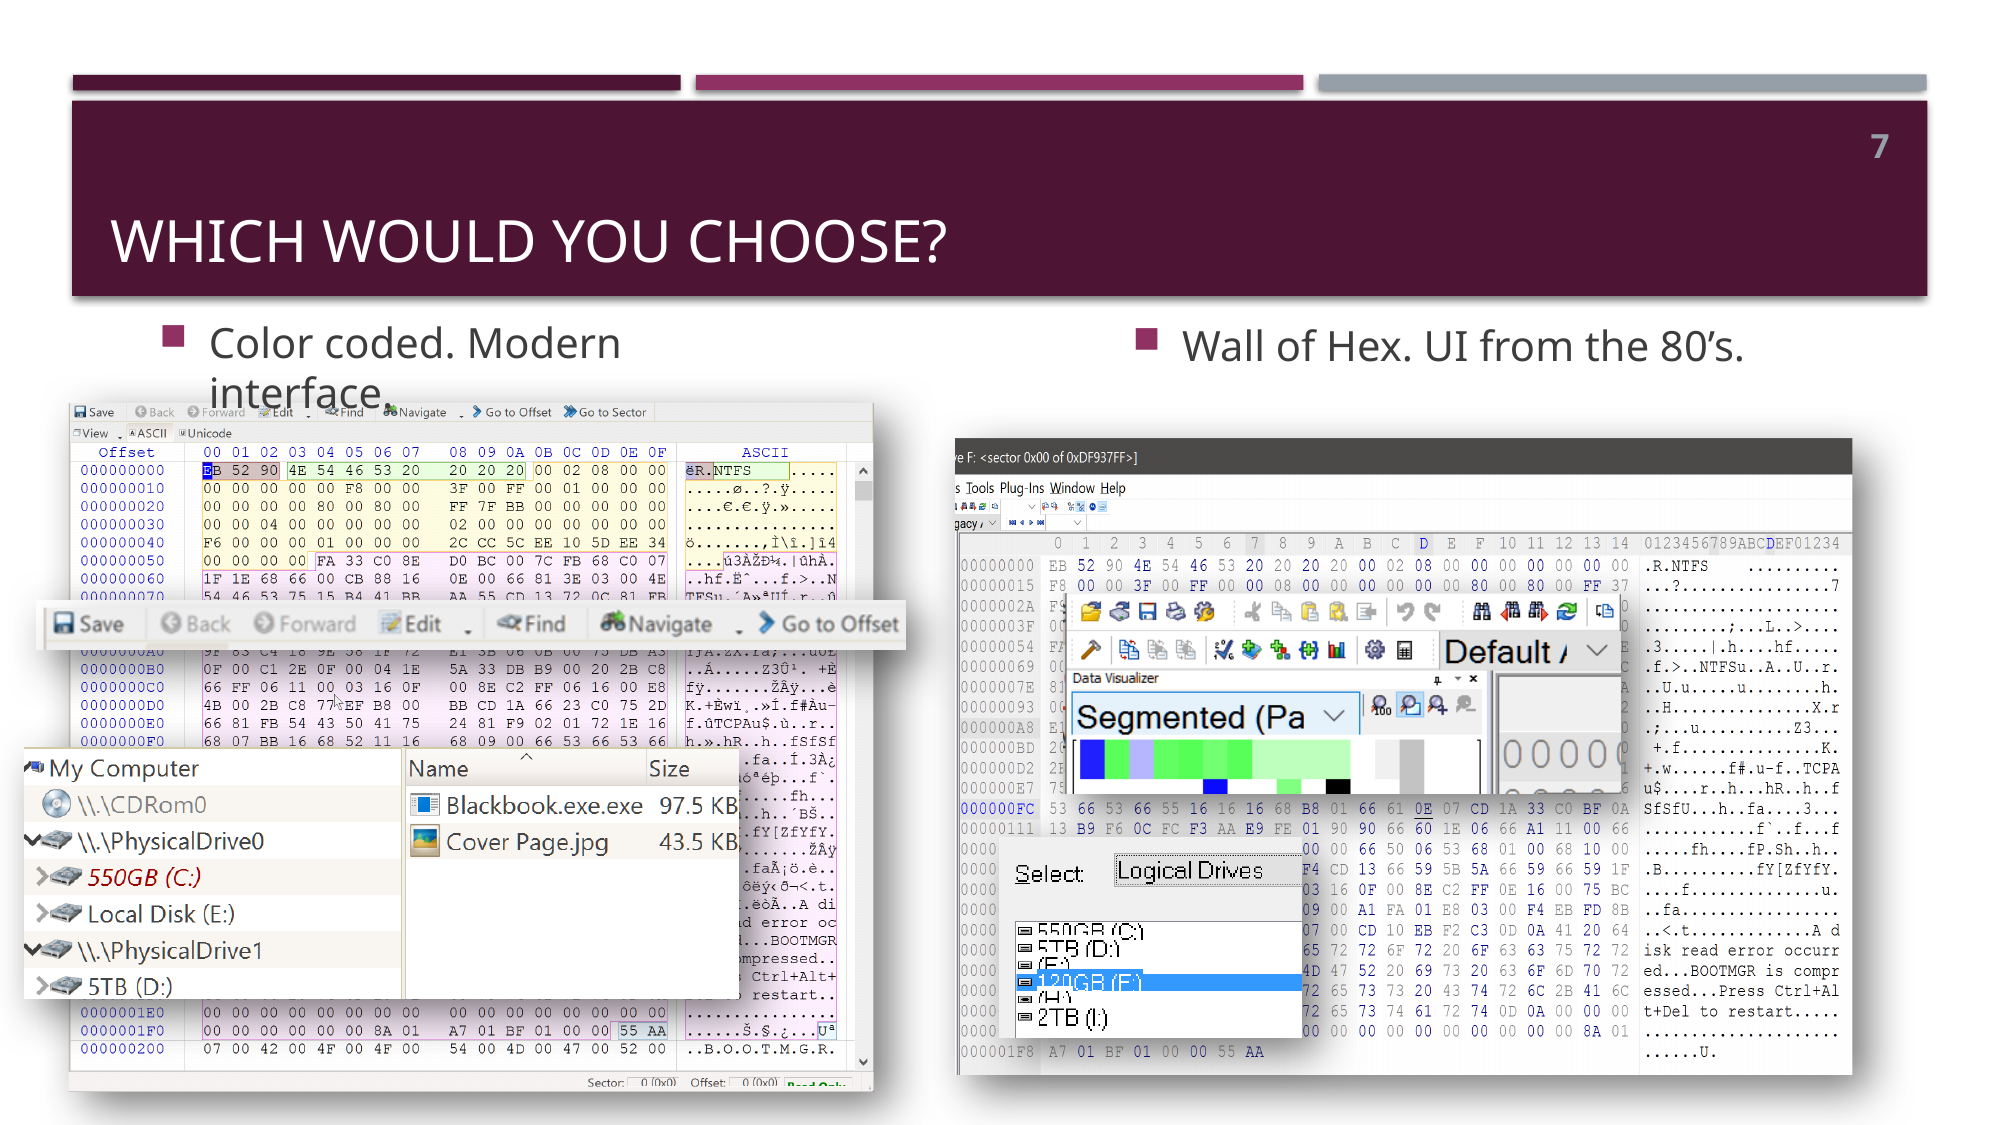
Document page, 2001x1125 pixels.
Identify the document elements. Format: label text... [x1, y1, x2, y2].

slide_number 7 [1732, 117, 1905, 178]
picture [954, 437, 1853, 1075]
picture [23, 402, 907, 1093]
title Which would you choose? [95, 115, 1905, 282]
text_box Wall of Hex. UI from the 80’s. [1116, 312, 1799, 379]
text_box Color coded. Modern interface. [143, 309, 816, 376]
